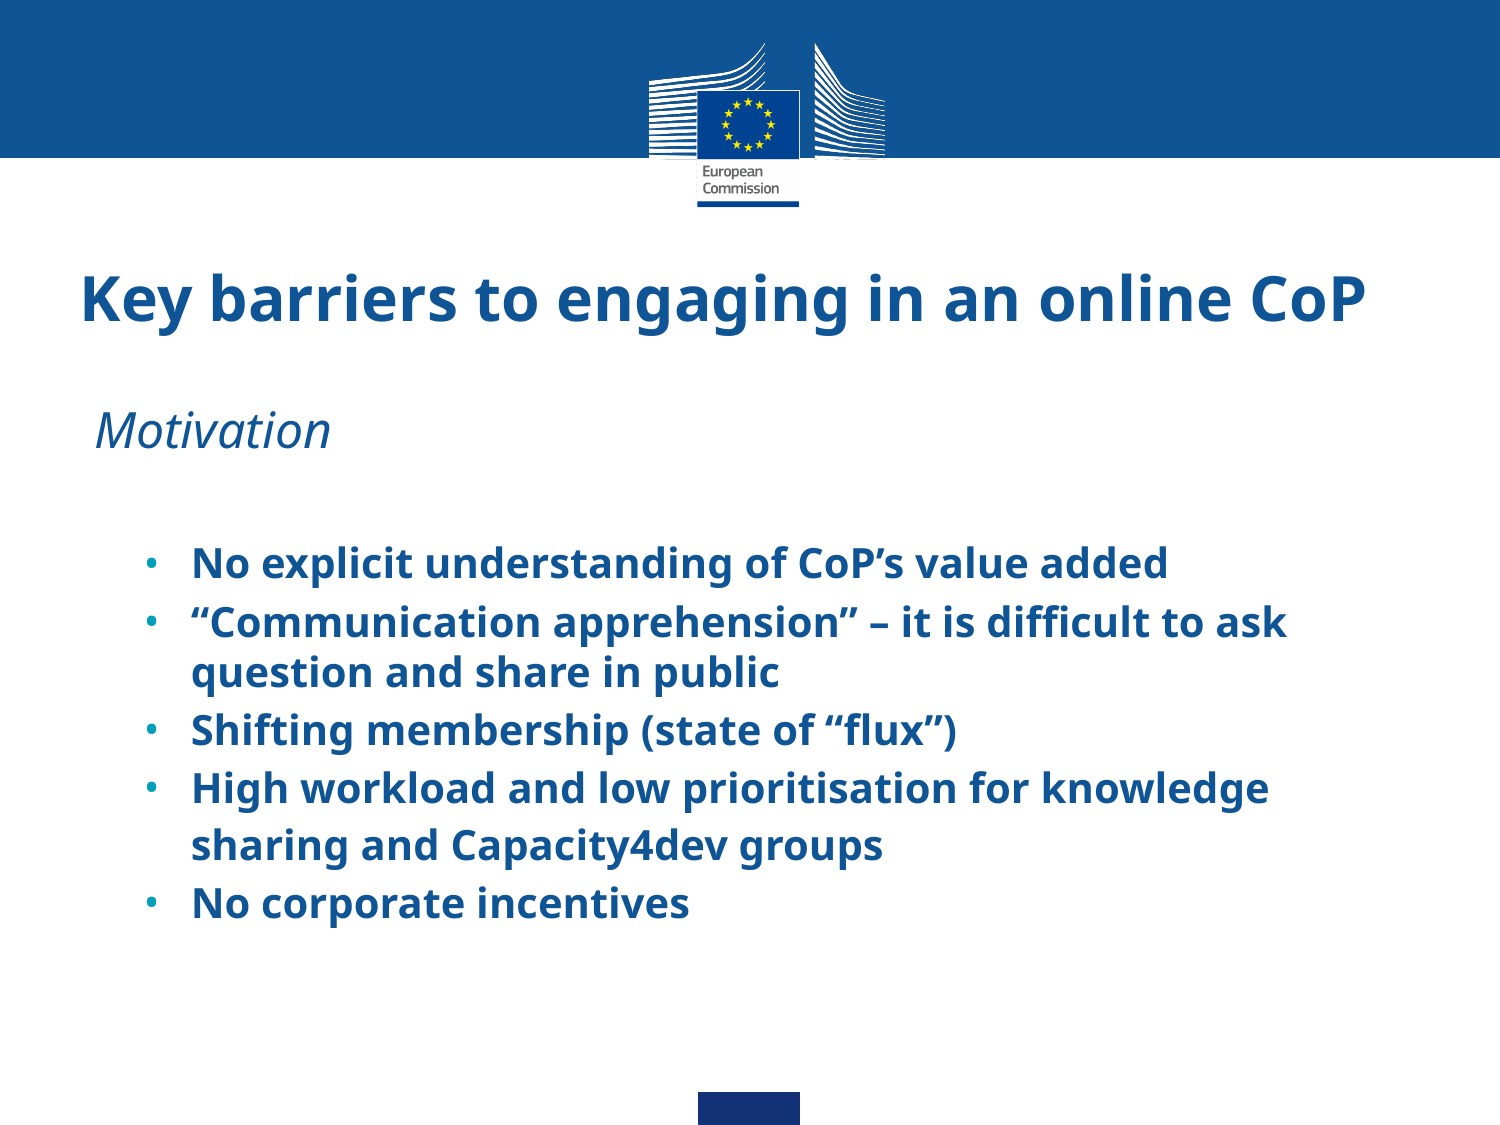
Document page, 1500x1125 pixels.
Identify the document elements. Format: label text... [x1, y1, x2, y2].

list Motivation No explicit understanding of CoP’s value added “Communication apprehension” – it is difficult to ask question and share in public Shifting membership (state of “flux”) High workload and low prioritisation for knowledge sharing and Capacity4dev groups No corporate incentives [54, 383, 1425, 1069]
title Key barriers to engaging in an online CoP [64, 219, 1415, 374]
picture [649, 42, 885, 208]
